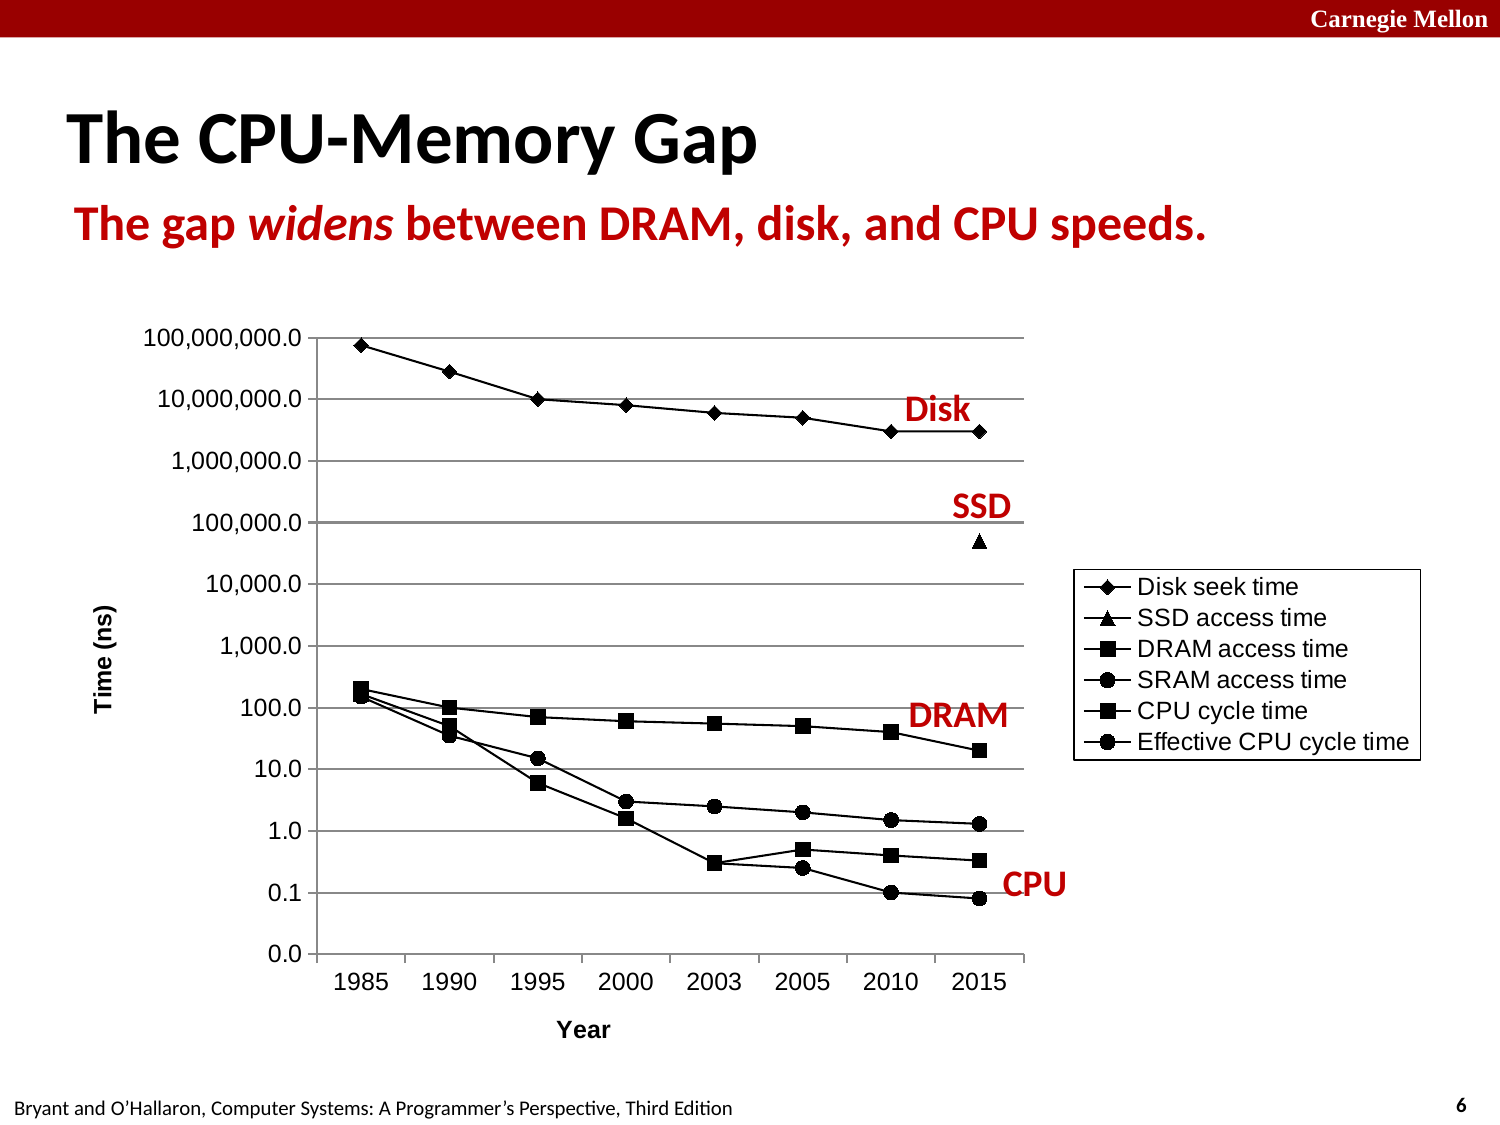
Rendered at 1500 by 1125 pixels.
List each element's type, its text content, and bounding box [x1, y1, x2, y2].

chart [81, 309, 1422, 1051]
slide_number 6 [1448, 1084, 1488, 1123]
text_box The gap widens between DRAM, disk, and CPU speeds. [66, 187, 1407, 260]
title The CPU-Memory Gap [58, 70, 1305, 197]
